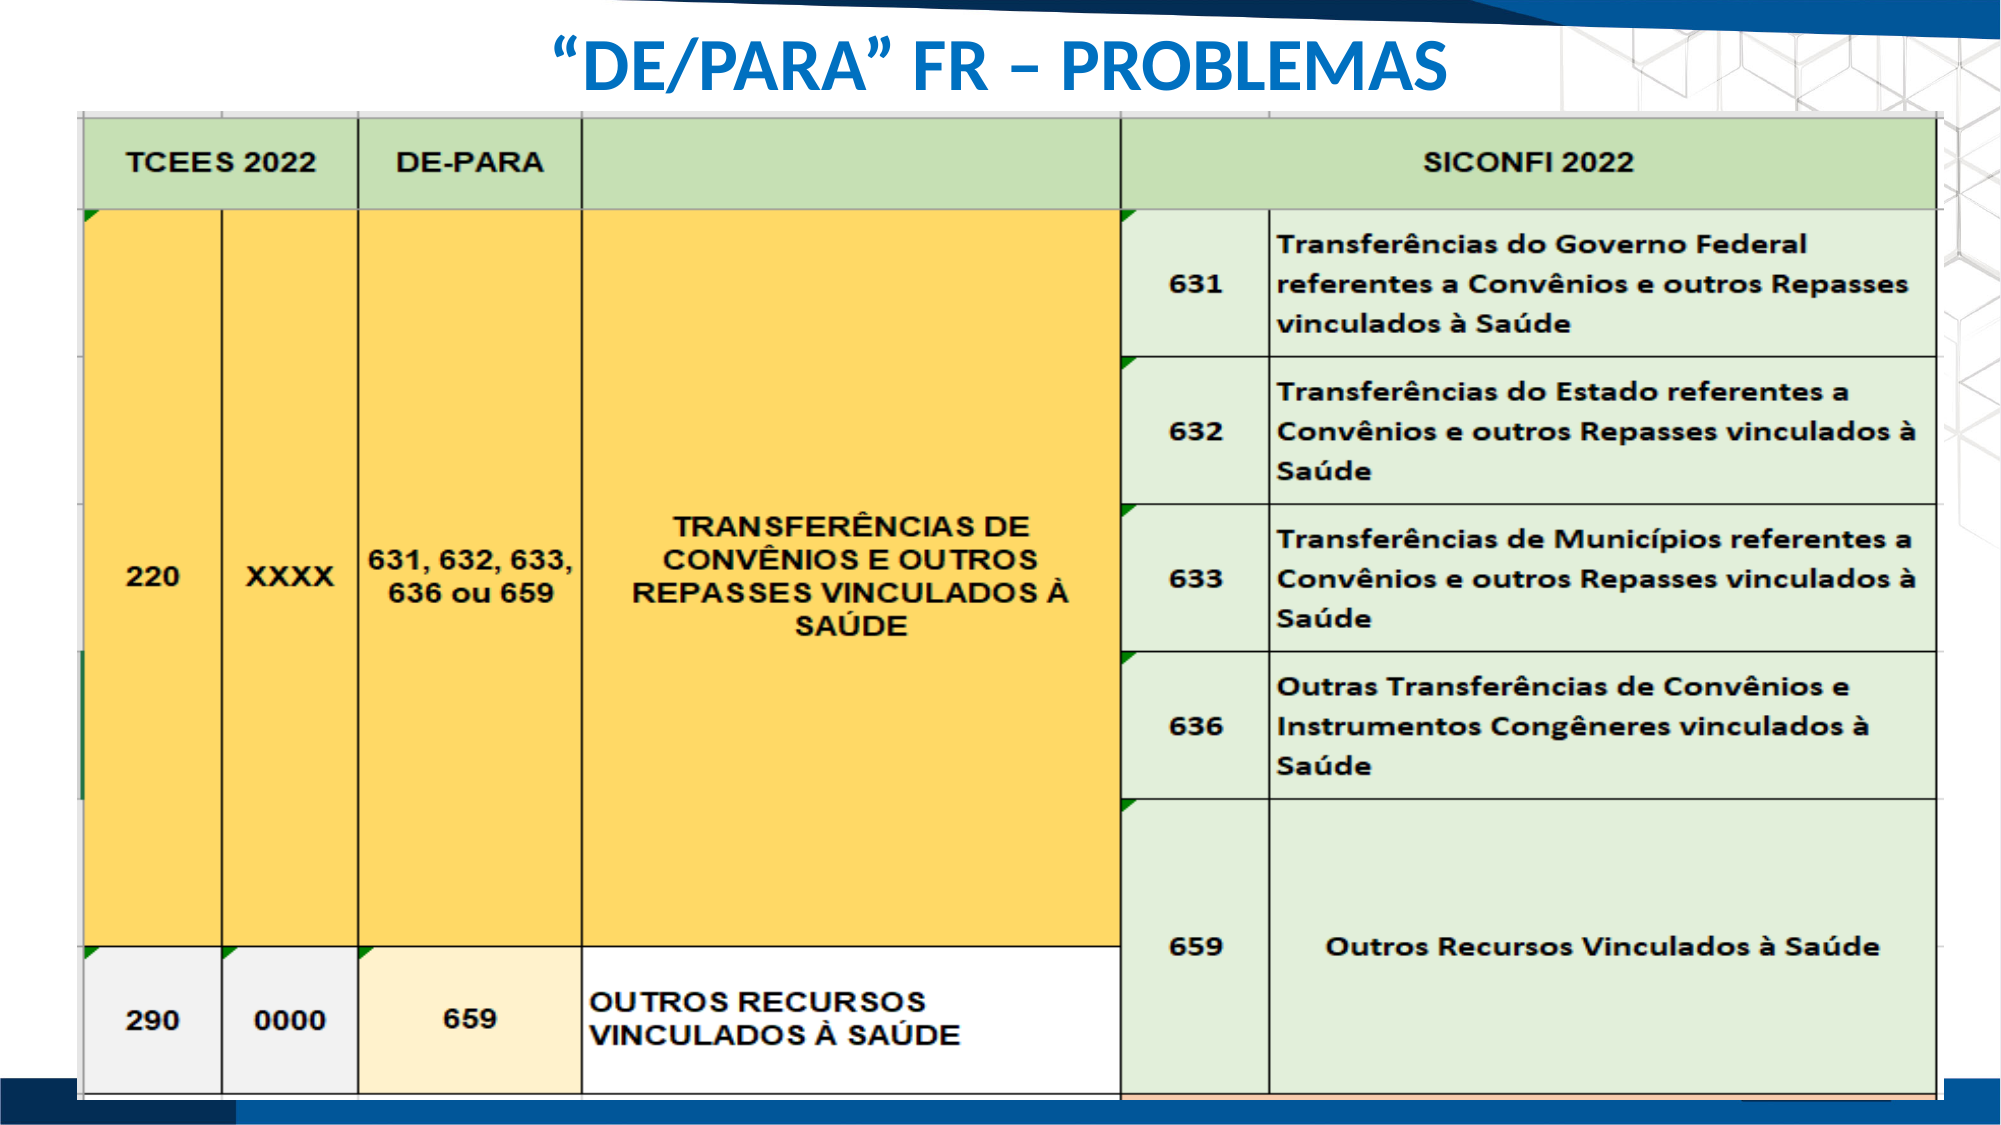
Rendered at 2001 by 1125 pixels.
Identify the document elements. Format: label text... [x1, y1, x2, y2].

picture [0, 0, 2001, 1125]
text_box “DE/PARA” FR – PROBLEMAS [108, 7, 1892, 111]
